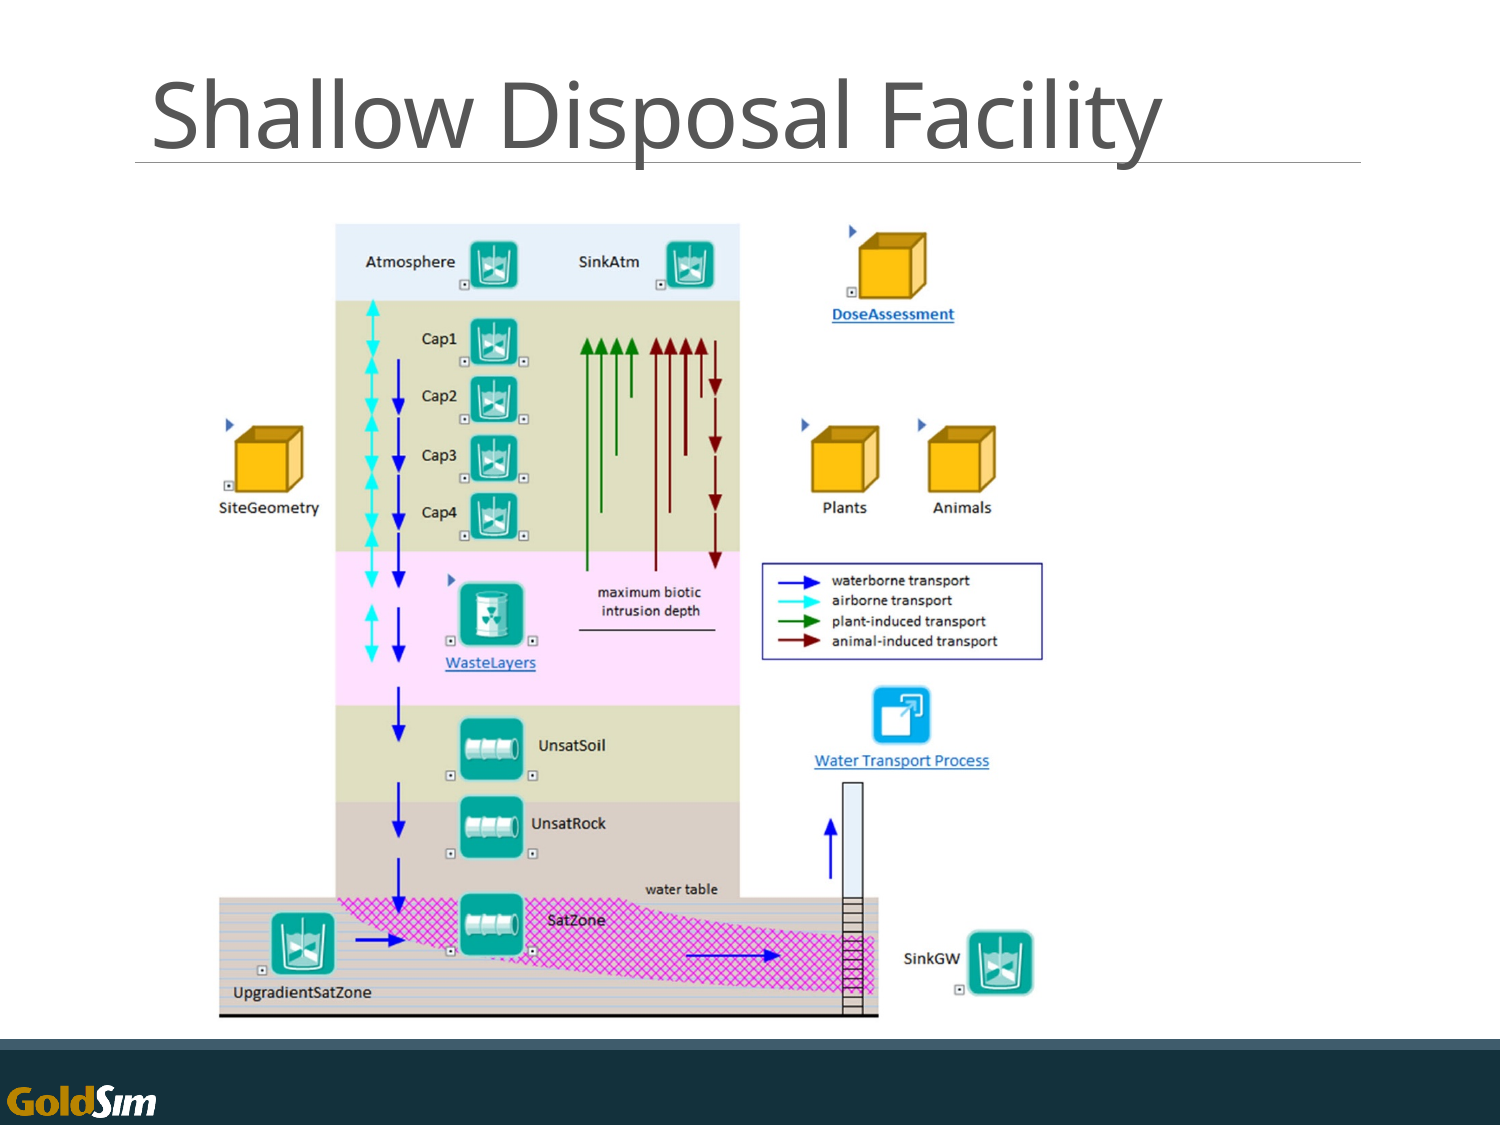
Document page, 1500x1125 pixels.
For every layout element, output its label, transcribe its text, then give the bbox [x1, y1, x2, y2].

title Shallow Disposal Facility [135, 47, 1373, 175]
picture [212, 211, 1048, 1023]
picture [7, 1085, 156, 1118]
